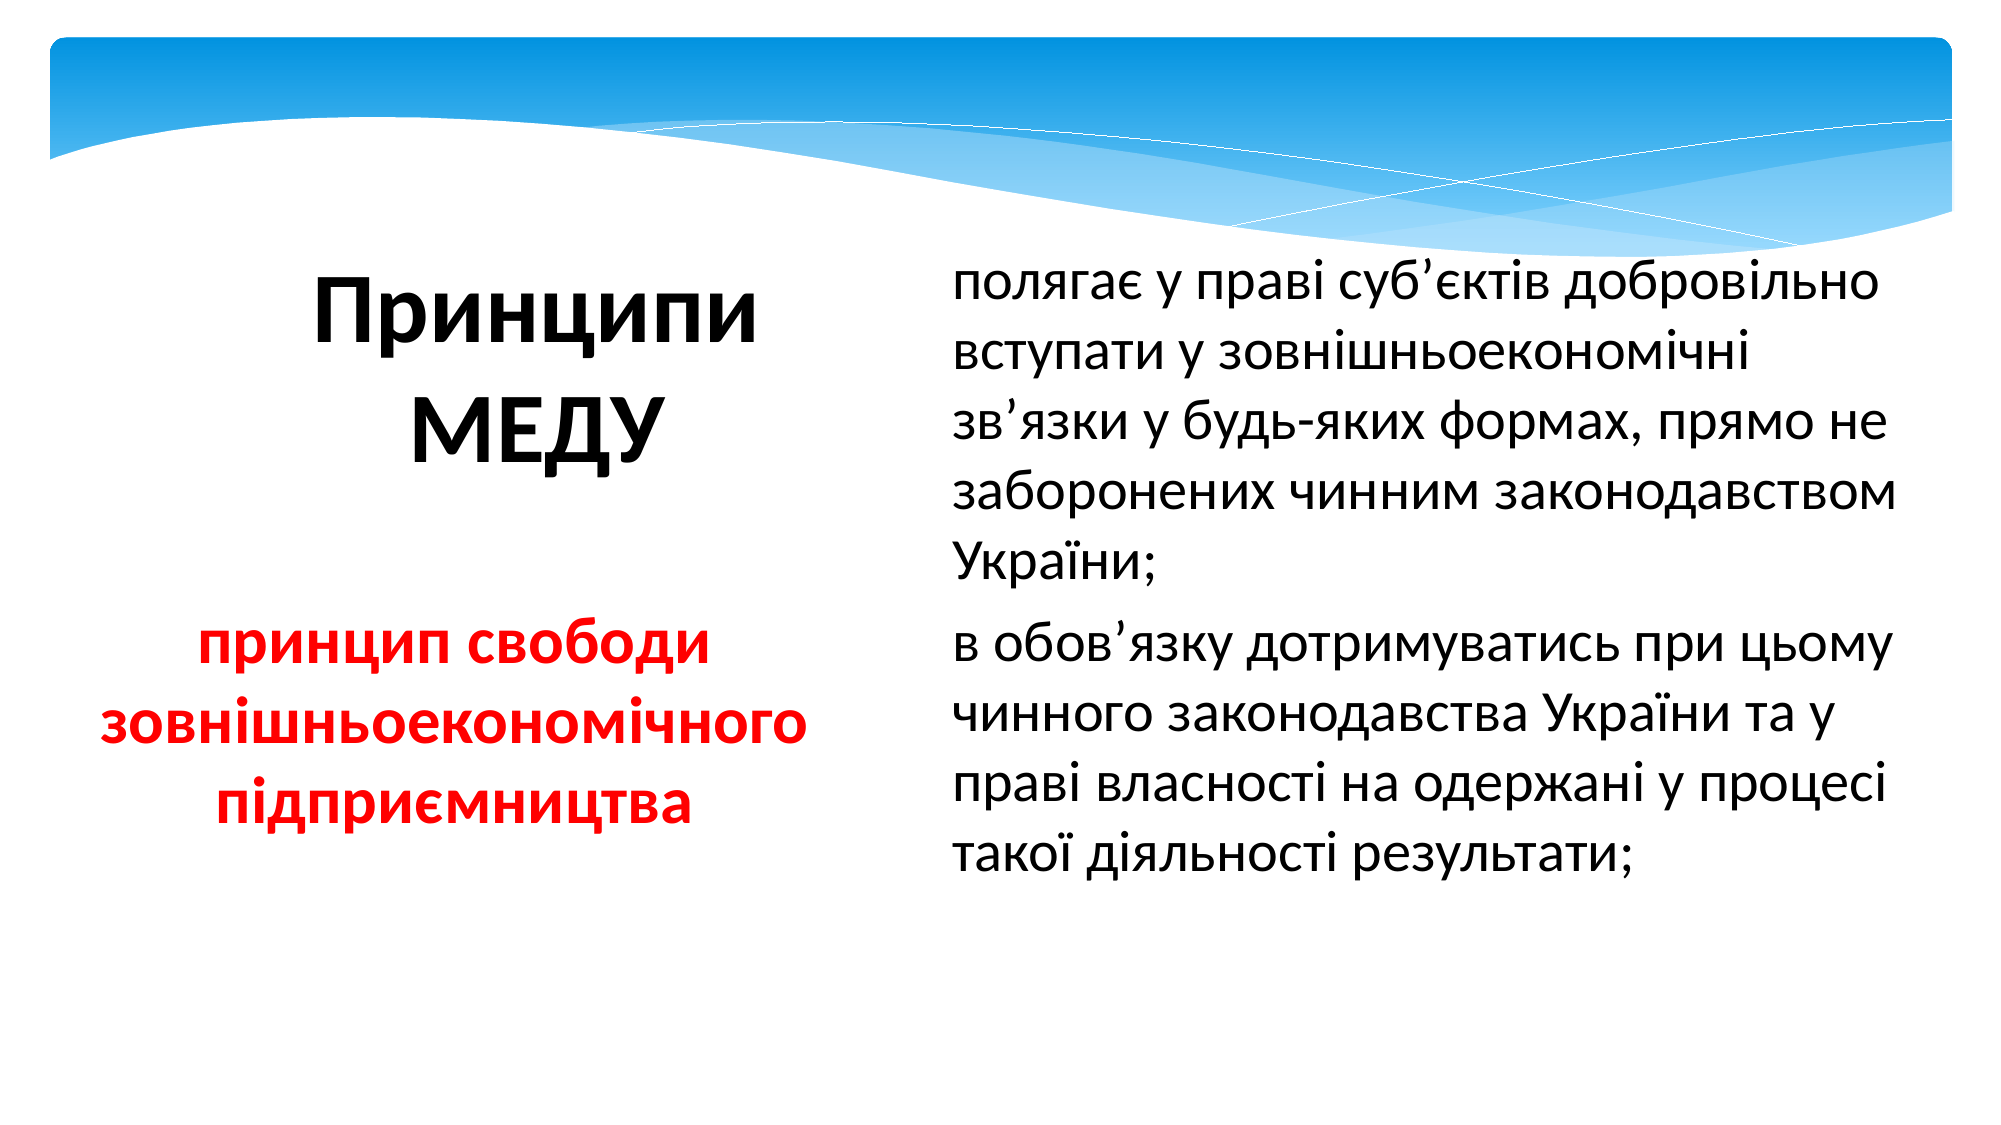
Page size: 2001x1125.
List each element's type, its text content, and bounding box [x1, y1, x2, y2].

title Принципи МЕДУ [170, 284, 892, 490]
list принцип свободи зовнішньоекономічного підприємництва [69, 589, 841, 902]
list полягає у праві суб’єктів добровільно вступати у зовнішньоекономічні зв’язки у будь-яких формах, прямо не заборонених чинним законодавством України; в обов’язку дотримуватись при цьому чинного законодавства України та у праві власності на одержані у процесі такої діяльності результати; [892, 199, 1943, 925]
